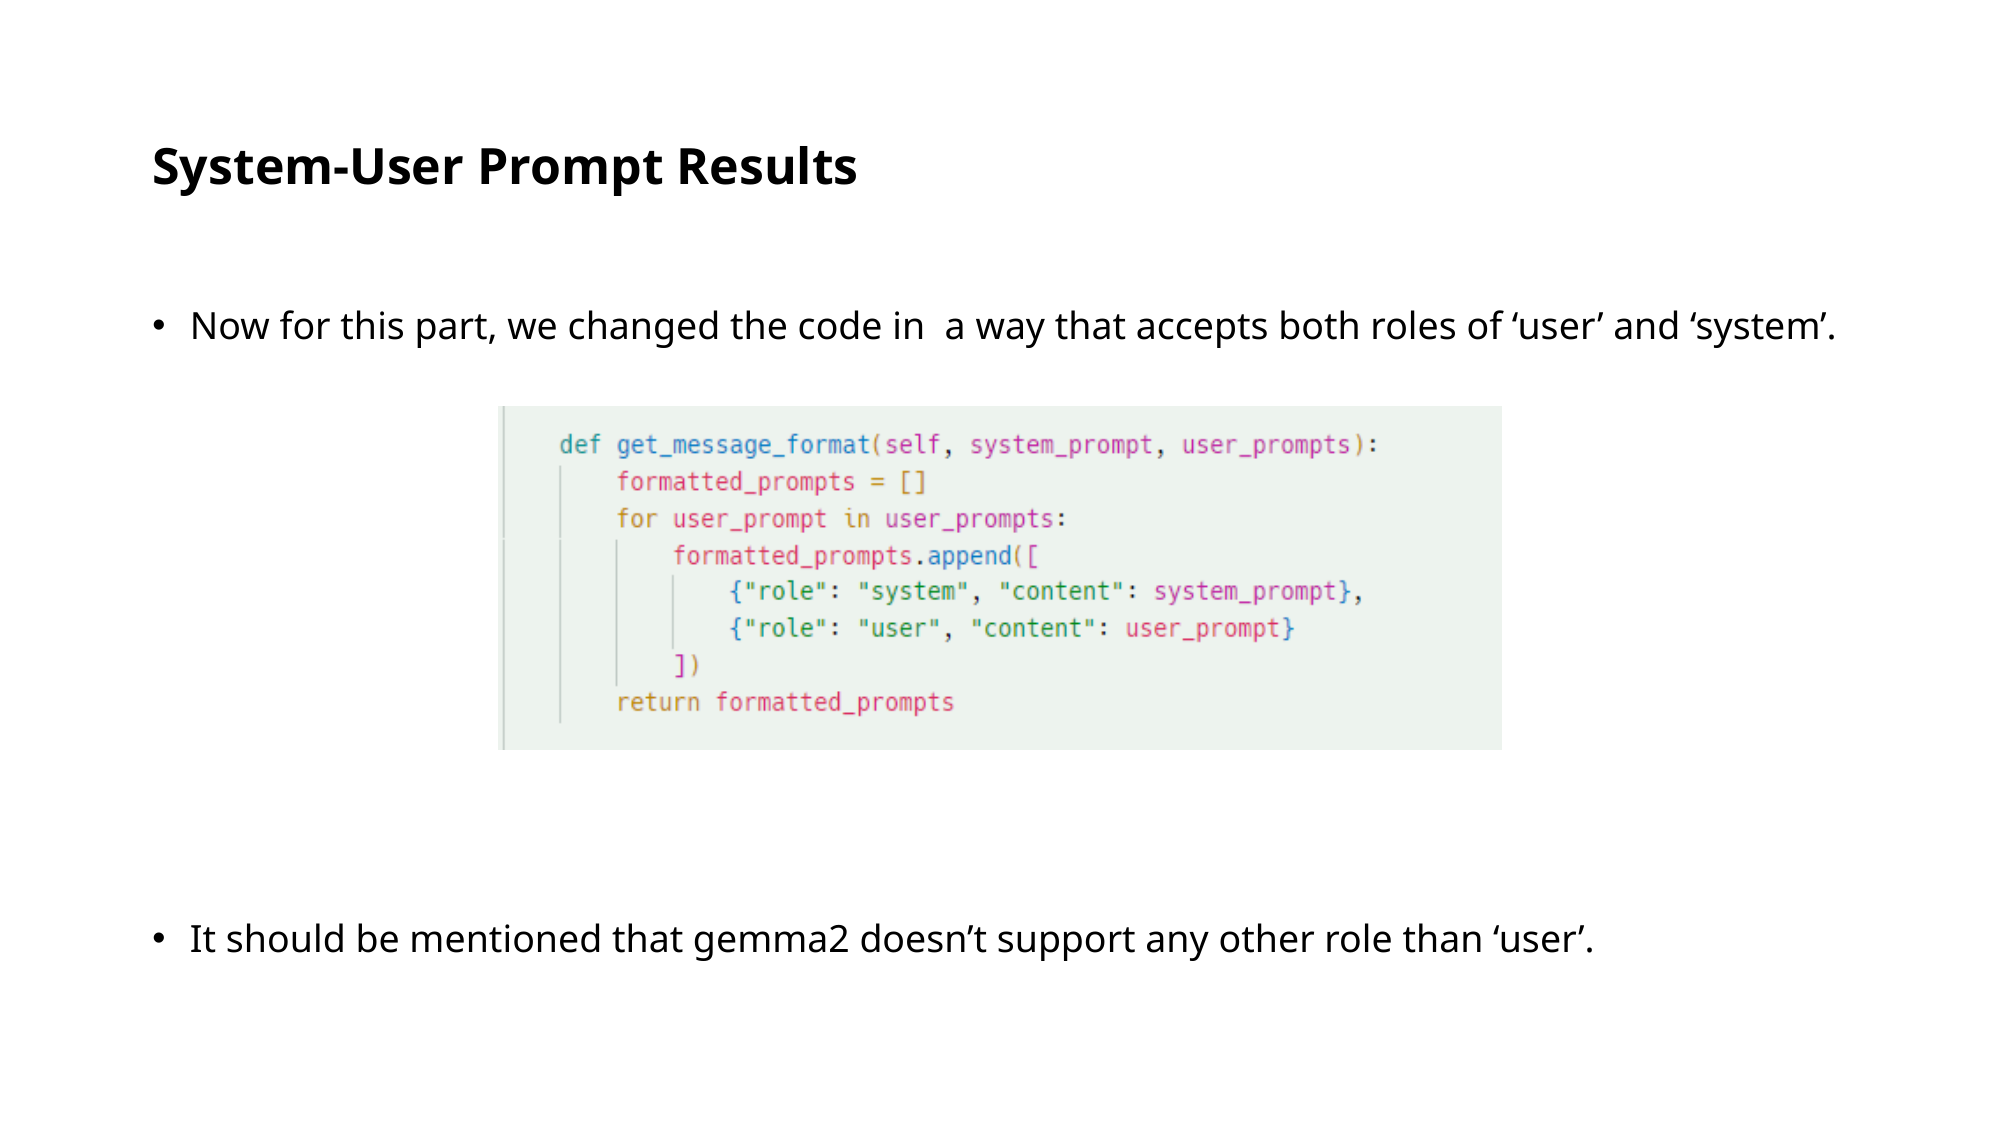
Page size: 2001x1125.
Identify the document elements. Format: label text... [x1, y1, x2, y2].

list Now for this part, we changed the code in a way that accepts both roles of ‘user’ and ‘system’. It should be mentioned that gemma2 doesn’t support any other role than ‘user’. [137, 299, 1863, 1014]
title System-User Prompt Results [137, 59, 1863, 278]
picture [498, 406, 1502, 751]
